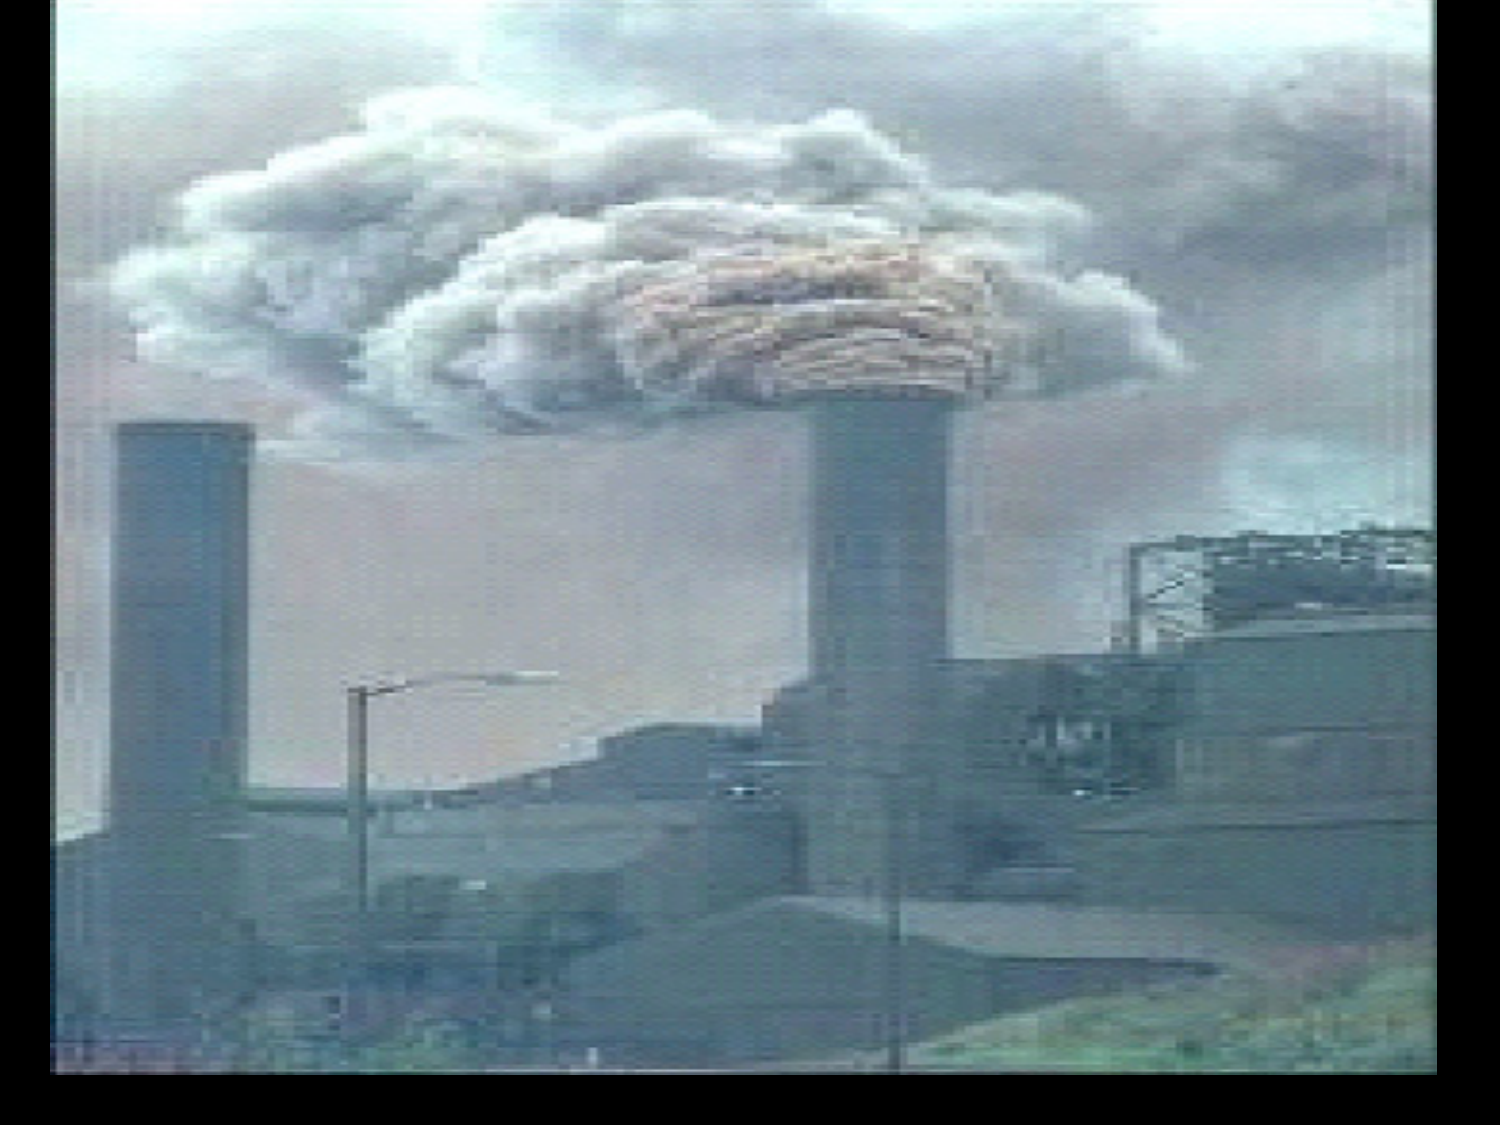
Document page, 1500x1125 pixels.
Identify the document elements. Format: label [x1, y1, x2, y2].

list [49, 0, 1438, 1076]
